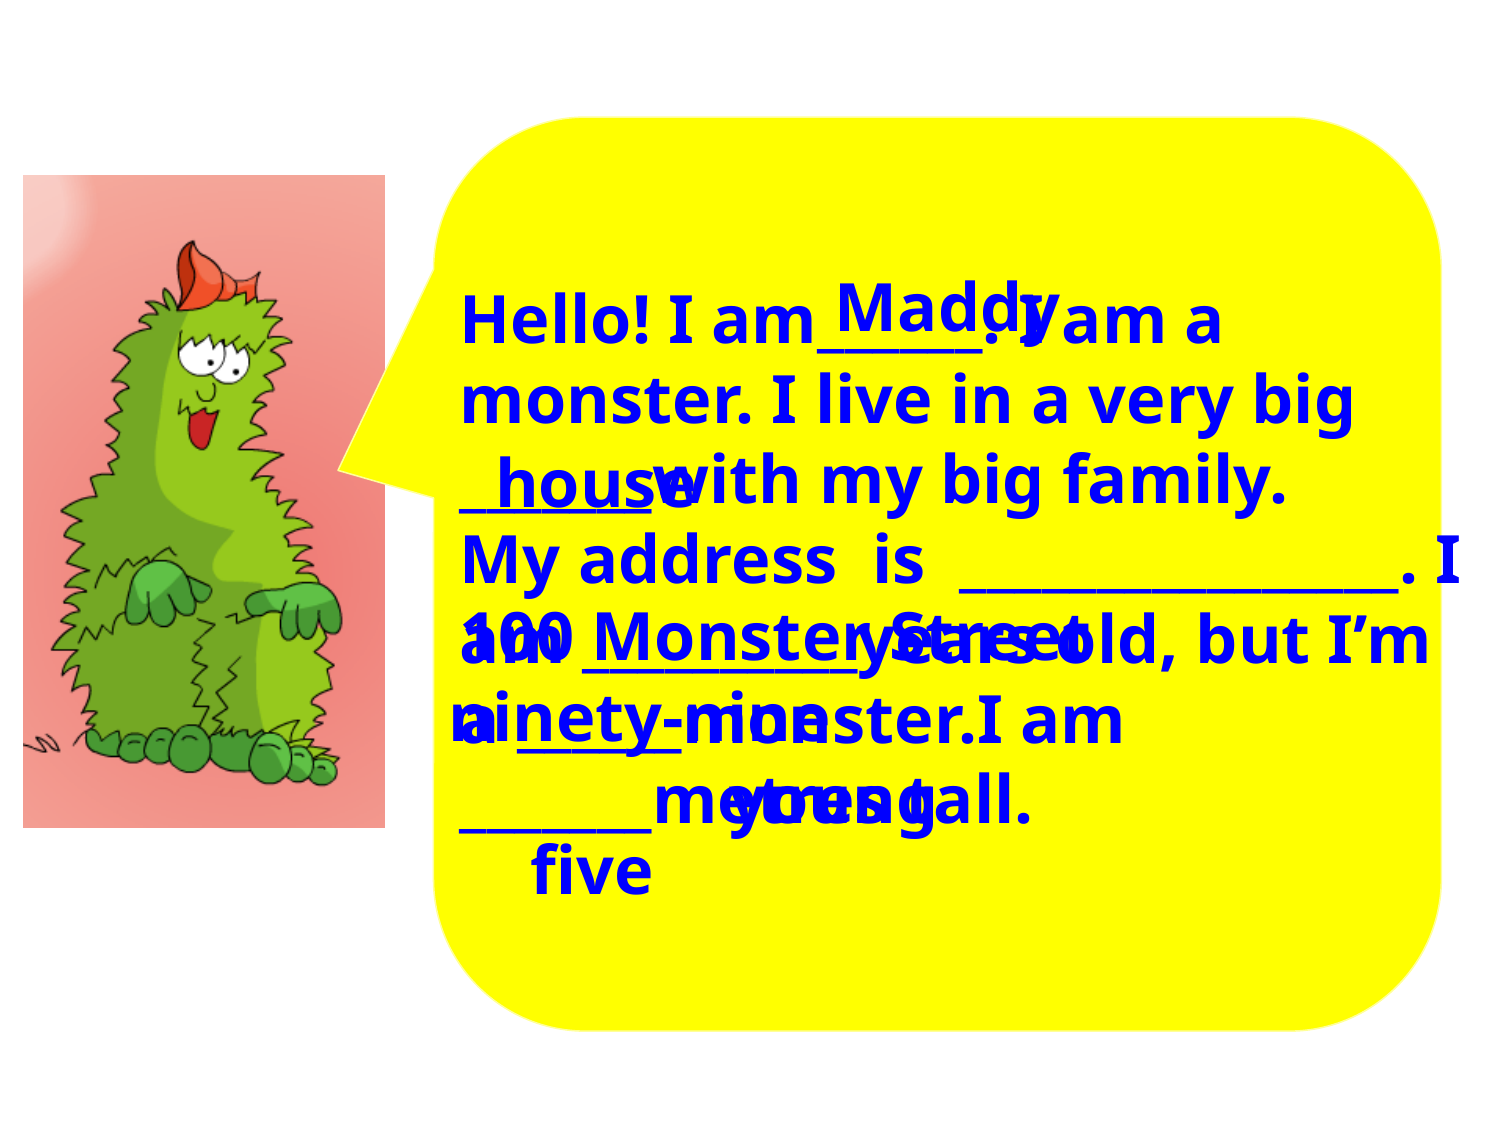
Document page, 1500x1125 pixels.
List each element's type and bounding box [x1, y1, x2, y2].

picture [23, 175, 385, 828]
text_box [433, 116, 1500, 1032]
